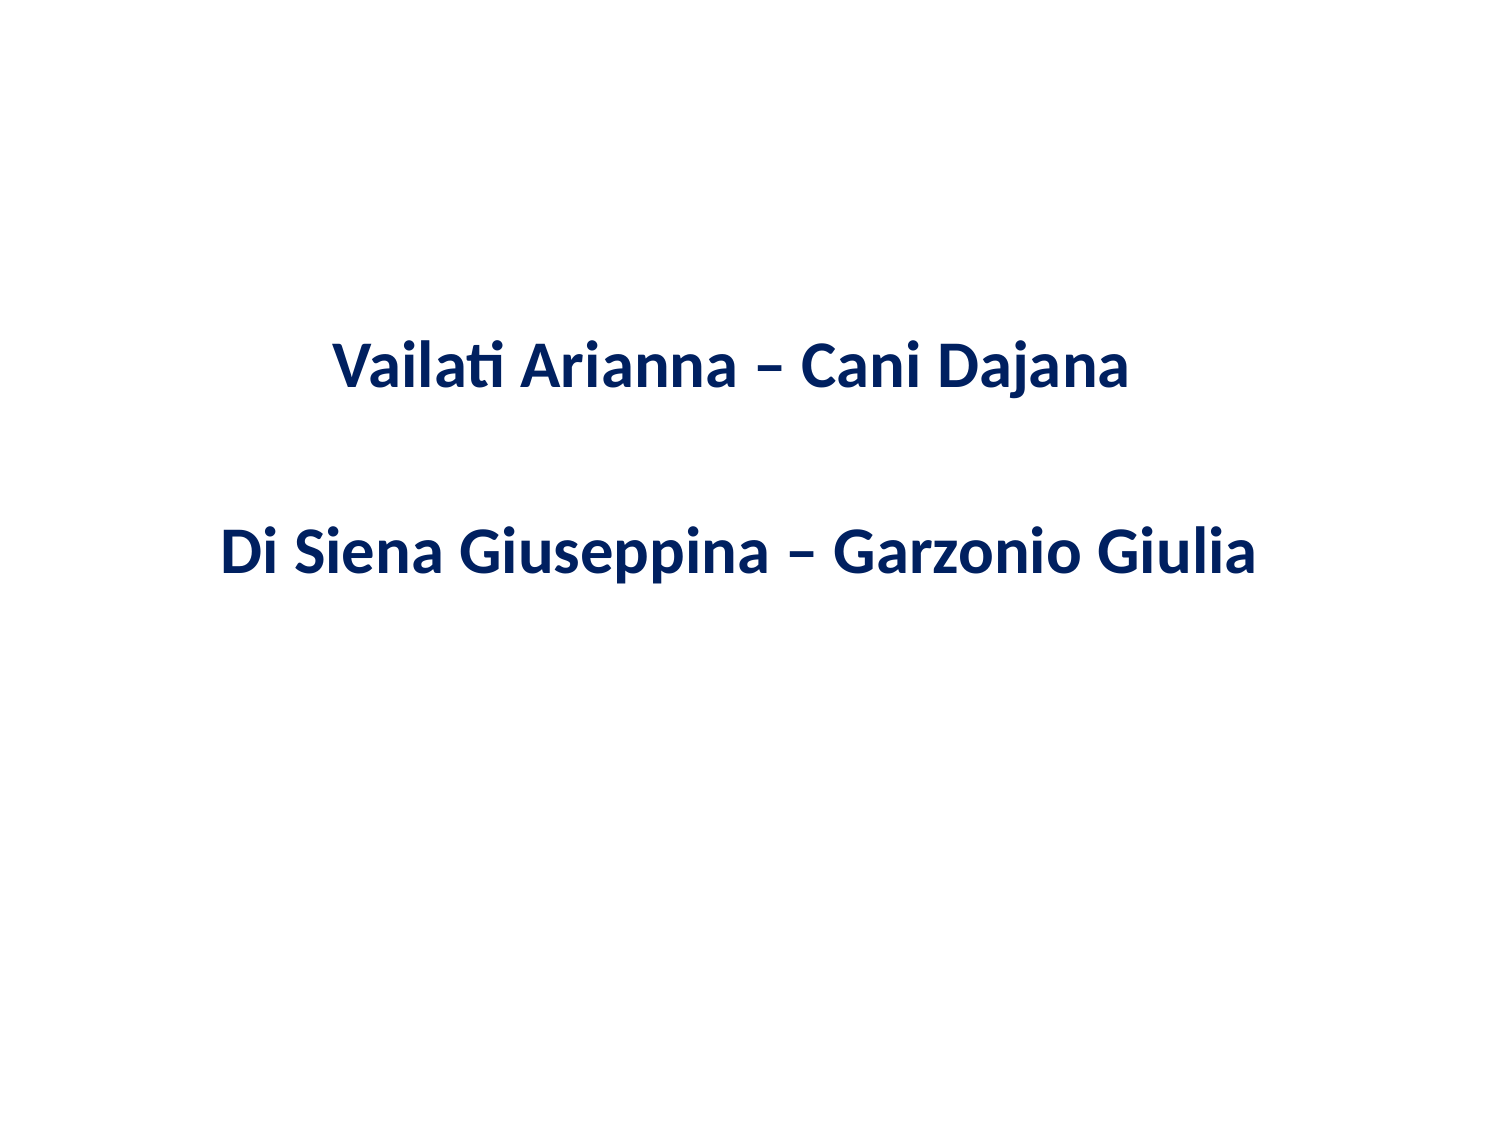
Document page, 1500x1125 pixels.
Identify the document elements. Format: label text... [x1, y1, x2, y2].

list Vailati Arianna – Cani Dajana Di Siena Giuseppina – Garzonio Giulia [64, 219, 1415, 963]
